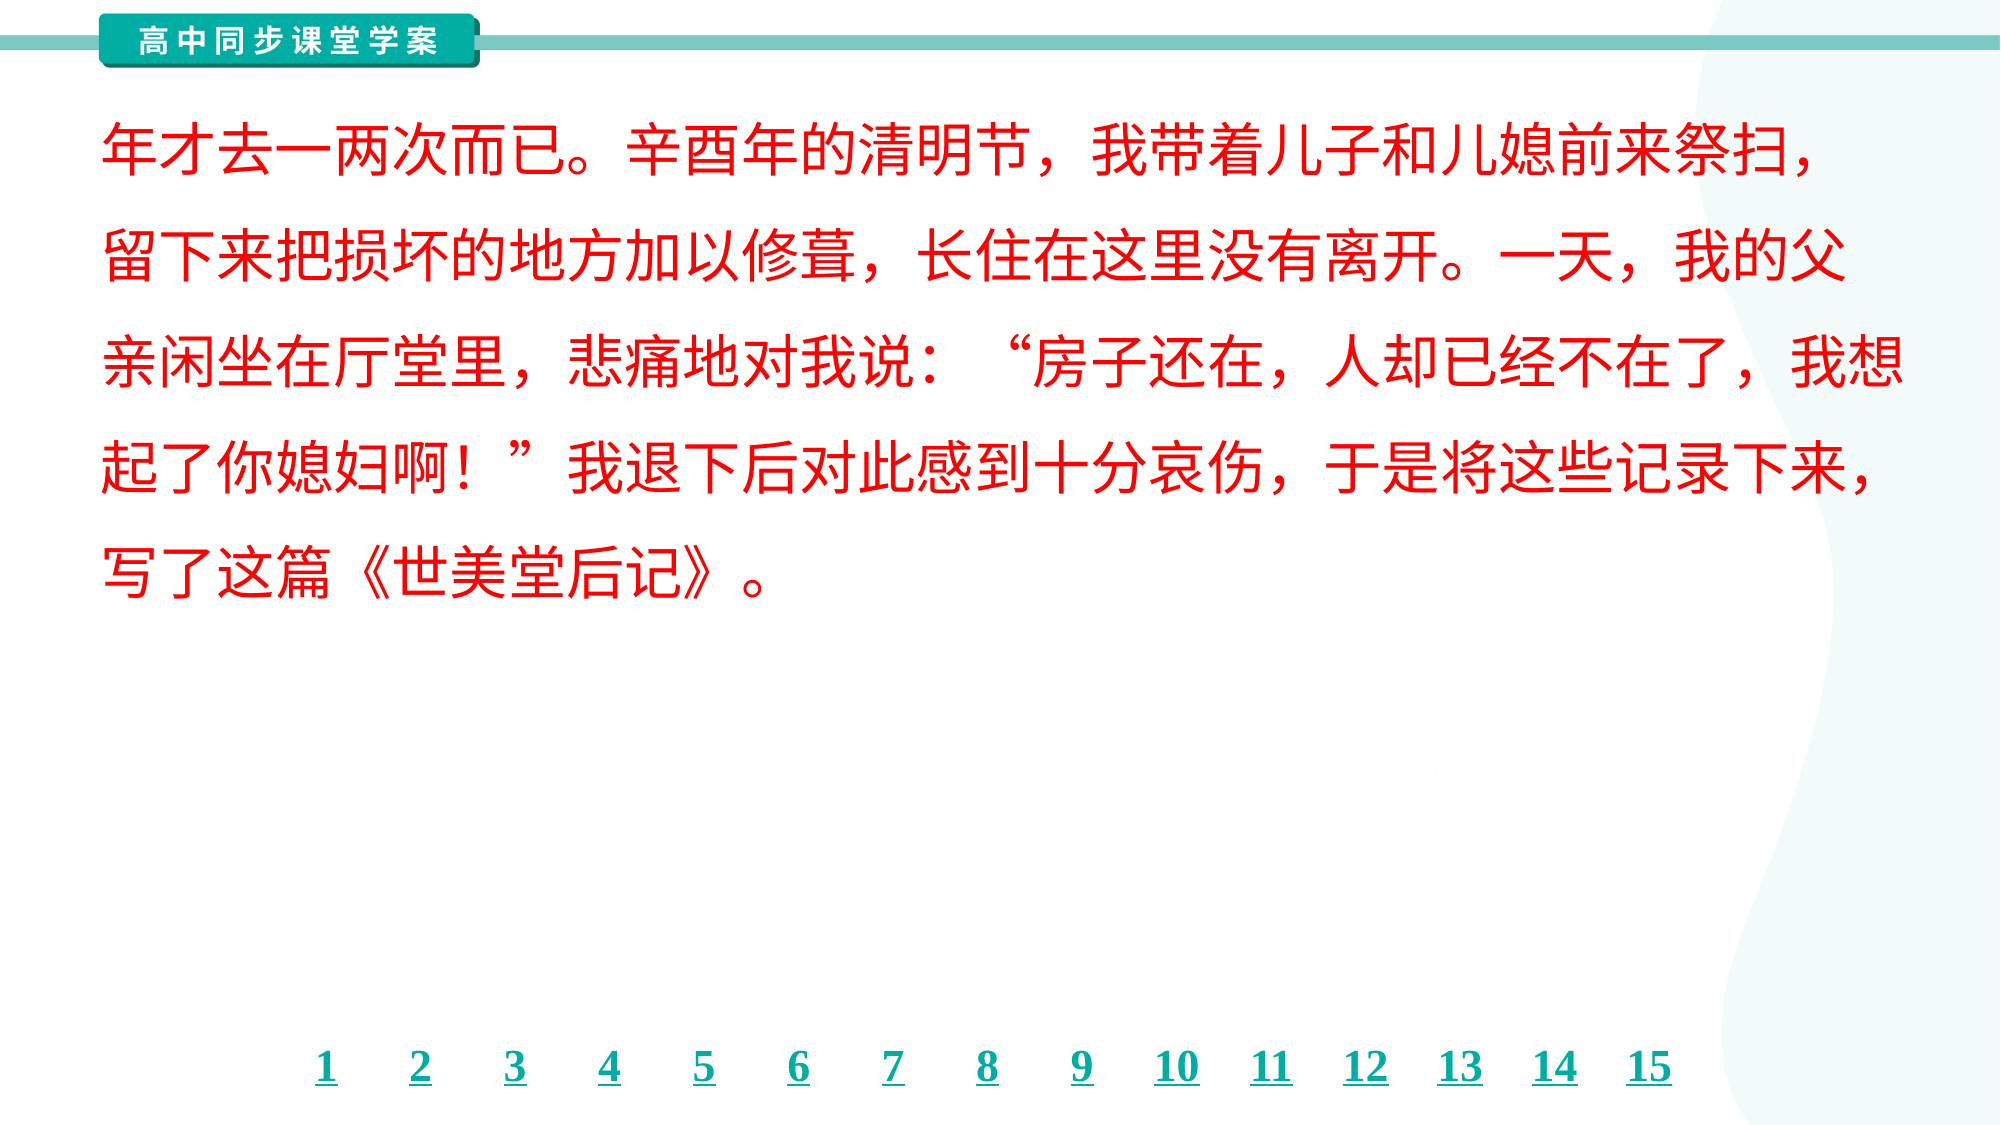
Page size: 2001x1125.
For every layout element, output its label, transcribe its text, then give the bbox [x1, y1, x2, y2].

picture [0, 0, 2000, 1125]
text_box 年才去一两次而已。辛酉年的清明节，我带着儿子和儿媳前来祭扫， 留下来把损坏的地方加以修葺，长住在这里没有离开。一天，我的父 亲闲坐在厅堂里，悲痛地对我说：“房子还在，人却已经不在了，我想 起了你媳妇啊！”我退下后对此感到十分哀伤，于是将这些记录下来， 写了这篇《世美堂后记》。 [100, 76, 1899, 595]
